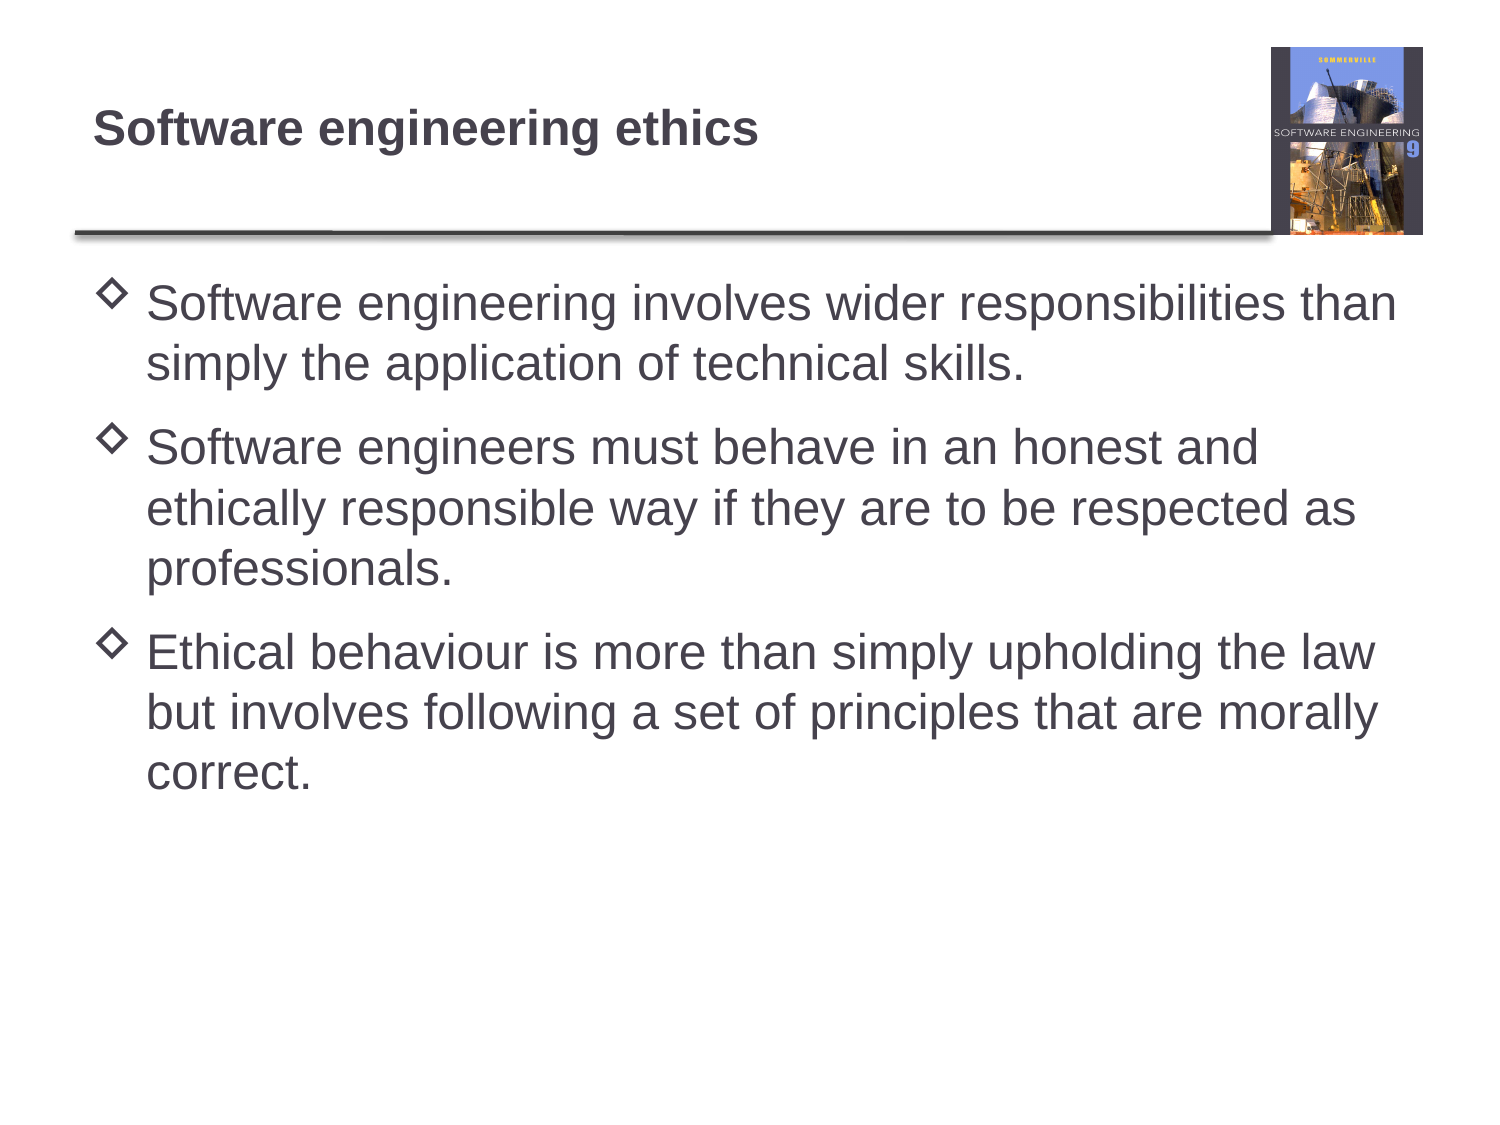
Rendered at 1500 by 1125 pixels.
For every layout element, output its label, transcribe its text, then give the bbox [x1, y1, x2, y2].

picture [1271, 201, 1423, 235]
title Software engineering ethics [77, 49, 1423, 201]
list Software engineering involves wider responsibilities than simply the application of technical skills. Software engineers must behave in an honest and ethically responsible way if they are to be respected as professionals. Ethical behaviour is more than simply upholding the law but involves following a set of principles that are morally correct. [75, 262, 1425, 1005]
